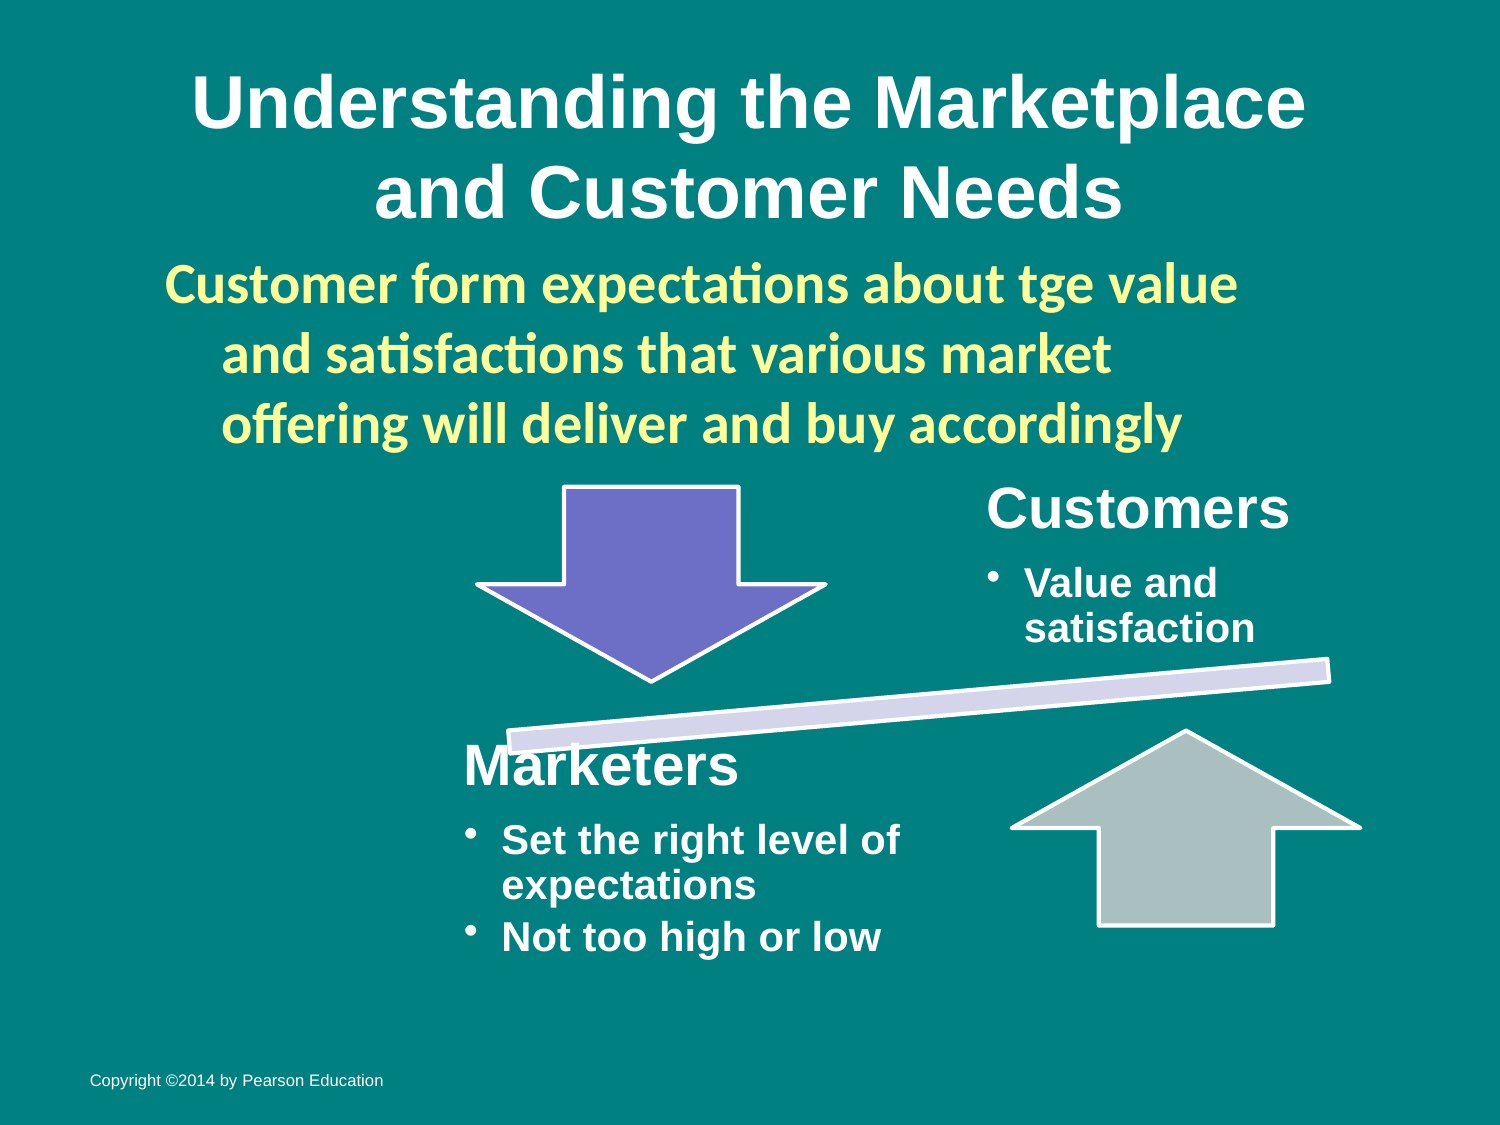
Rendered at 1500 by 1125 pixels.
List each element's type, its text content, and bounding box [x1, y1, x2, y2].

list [337, 462, 1500, 951]
title Understanding the Marketplace and Customer Needs [112, 49, 1388, 238]
text_box Copyright ©2014 by Pearson Education [74, 1062, 825, 1098]
list Customer form expectations about tge value and satisfactions that various market offering will deliver and buy accordingly [149, 237, 1326, 301]
